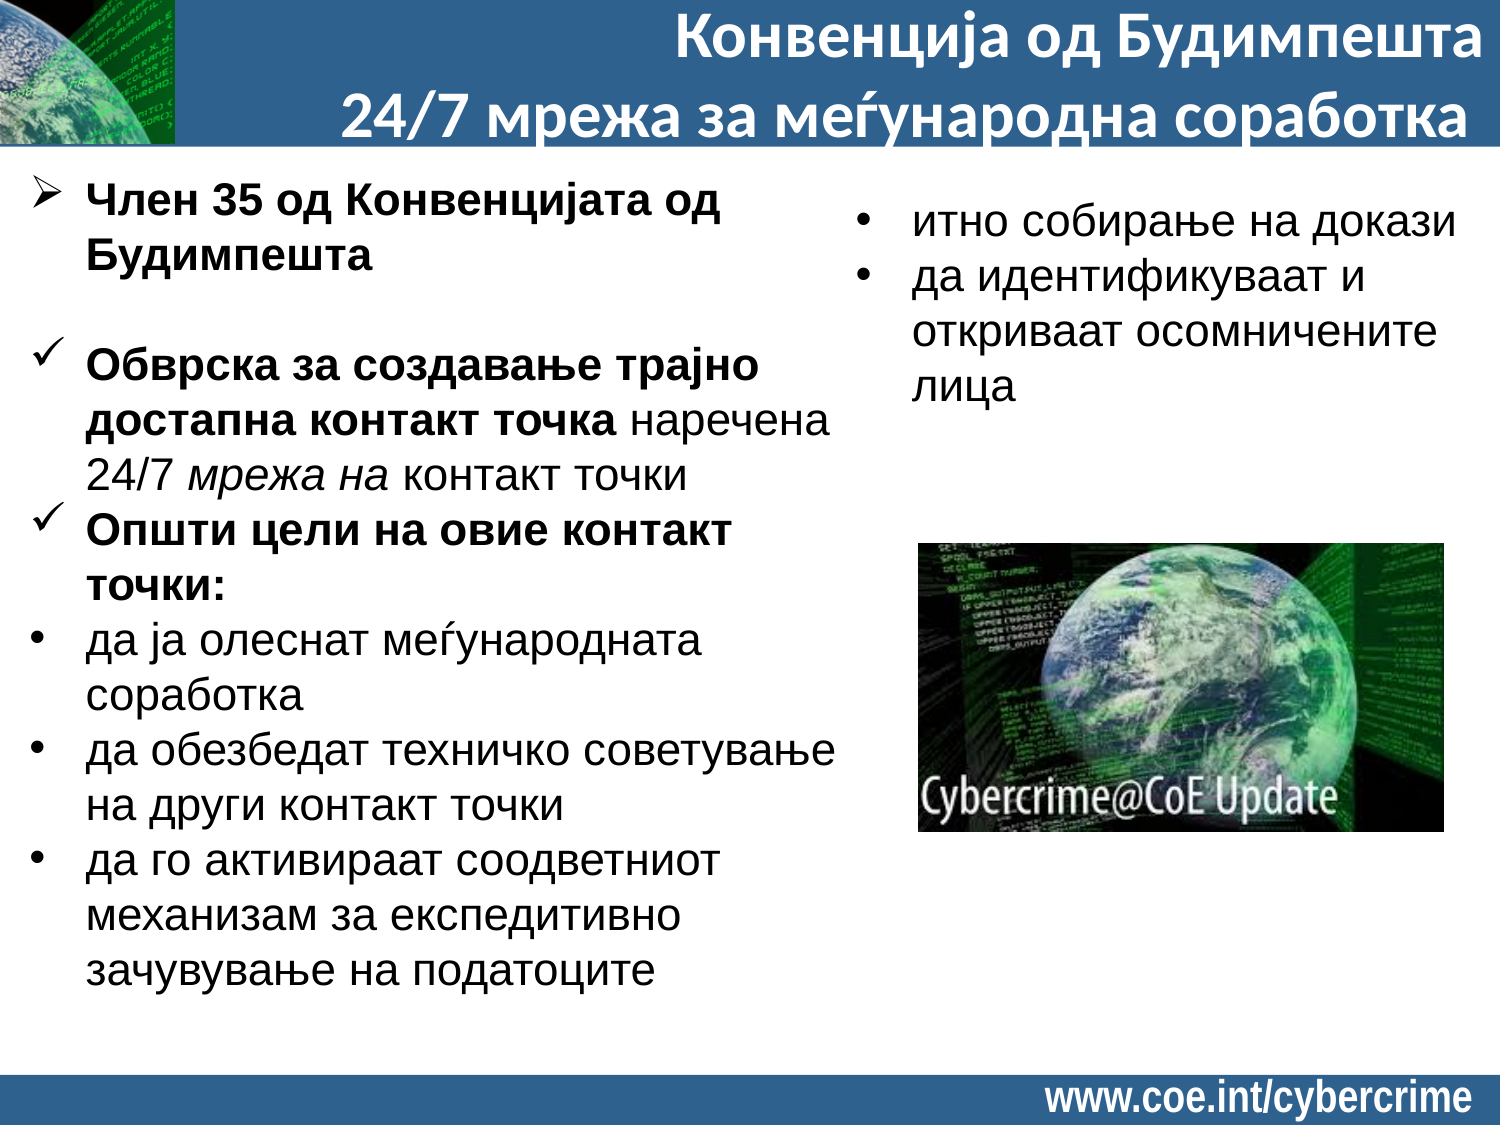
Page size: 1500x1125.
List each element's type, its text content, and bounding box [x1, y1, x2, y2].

picture [0, 0, 175, 144]
text_box Конвенција од Будимпешта 24/7 мрежа за меѓународна соработка [177, 0, 1500, 149]
text_box [0, 1073, 1030, 1125]
text_box www.coe.int/cybercrime [1030, 1059, 1500, 1125]
picture [917, 542, 1444, 832]
text_box Член 35 од Конвенцијата од Будимпешта Обврска за создавање трајно достапна контакт точка наречена 24/7 мрежа на контакт точки Општи цели на овие контакт точки: да ја олеснат меѓународната соработка да обезбедат техничко советување на други контакт точки да го активираат соодветниот механизам за експедитивно зачувување на податоците [14, 162, 866, 1002]
text_box итно собирање на докази да идентификуваат и откриваат осомничените лица [840, 183, 1486, 419]
